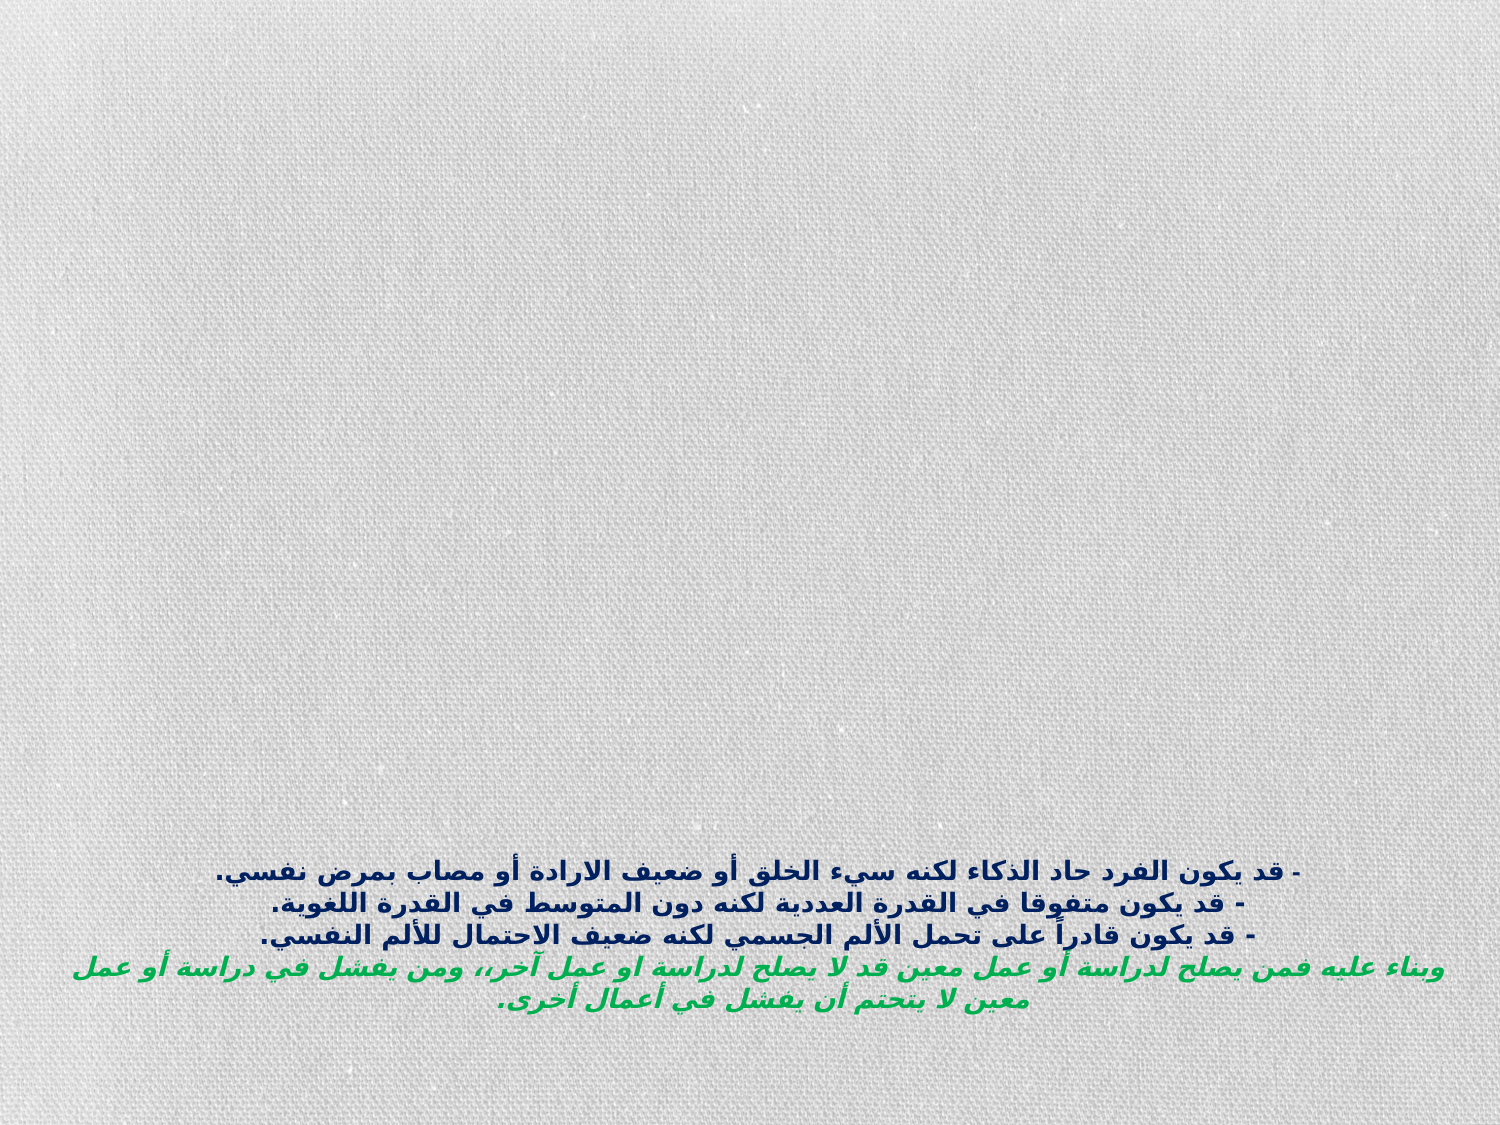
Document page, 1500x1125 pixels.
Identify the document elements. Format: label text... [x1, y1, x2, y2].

title - قد يكون الفرد حاد الذكاء لكنه سيء الخلق أو ضعيف الارادة أو مصاب بمرض نفسي. - قد يكون متفوقا في القدرة العددية لكنه دون المتوسط في القدرة اللغوية. - قد يكون قادراً على تحمل الألم الجسمي لكنه ضعيف الاحتمال للألم النفسي. وبناء عليه فمن يصلح لدراسة أو عمل معين قد لا يصلح لدراسة او عمل آخر،، ومن يفشل في دراسة أو عمل معين لا يتحتم أن يفشل في أعمال أخرى. [53, 846, 1463, 1021]
